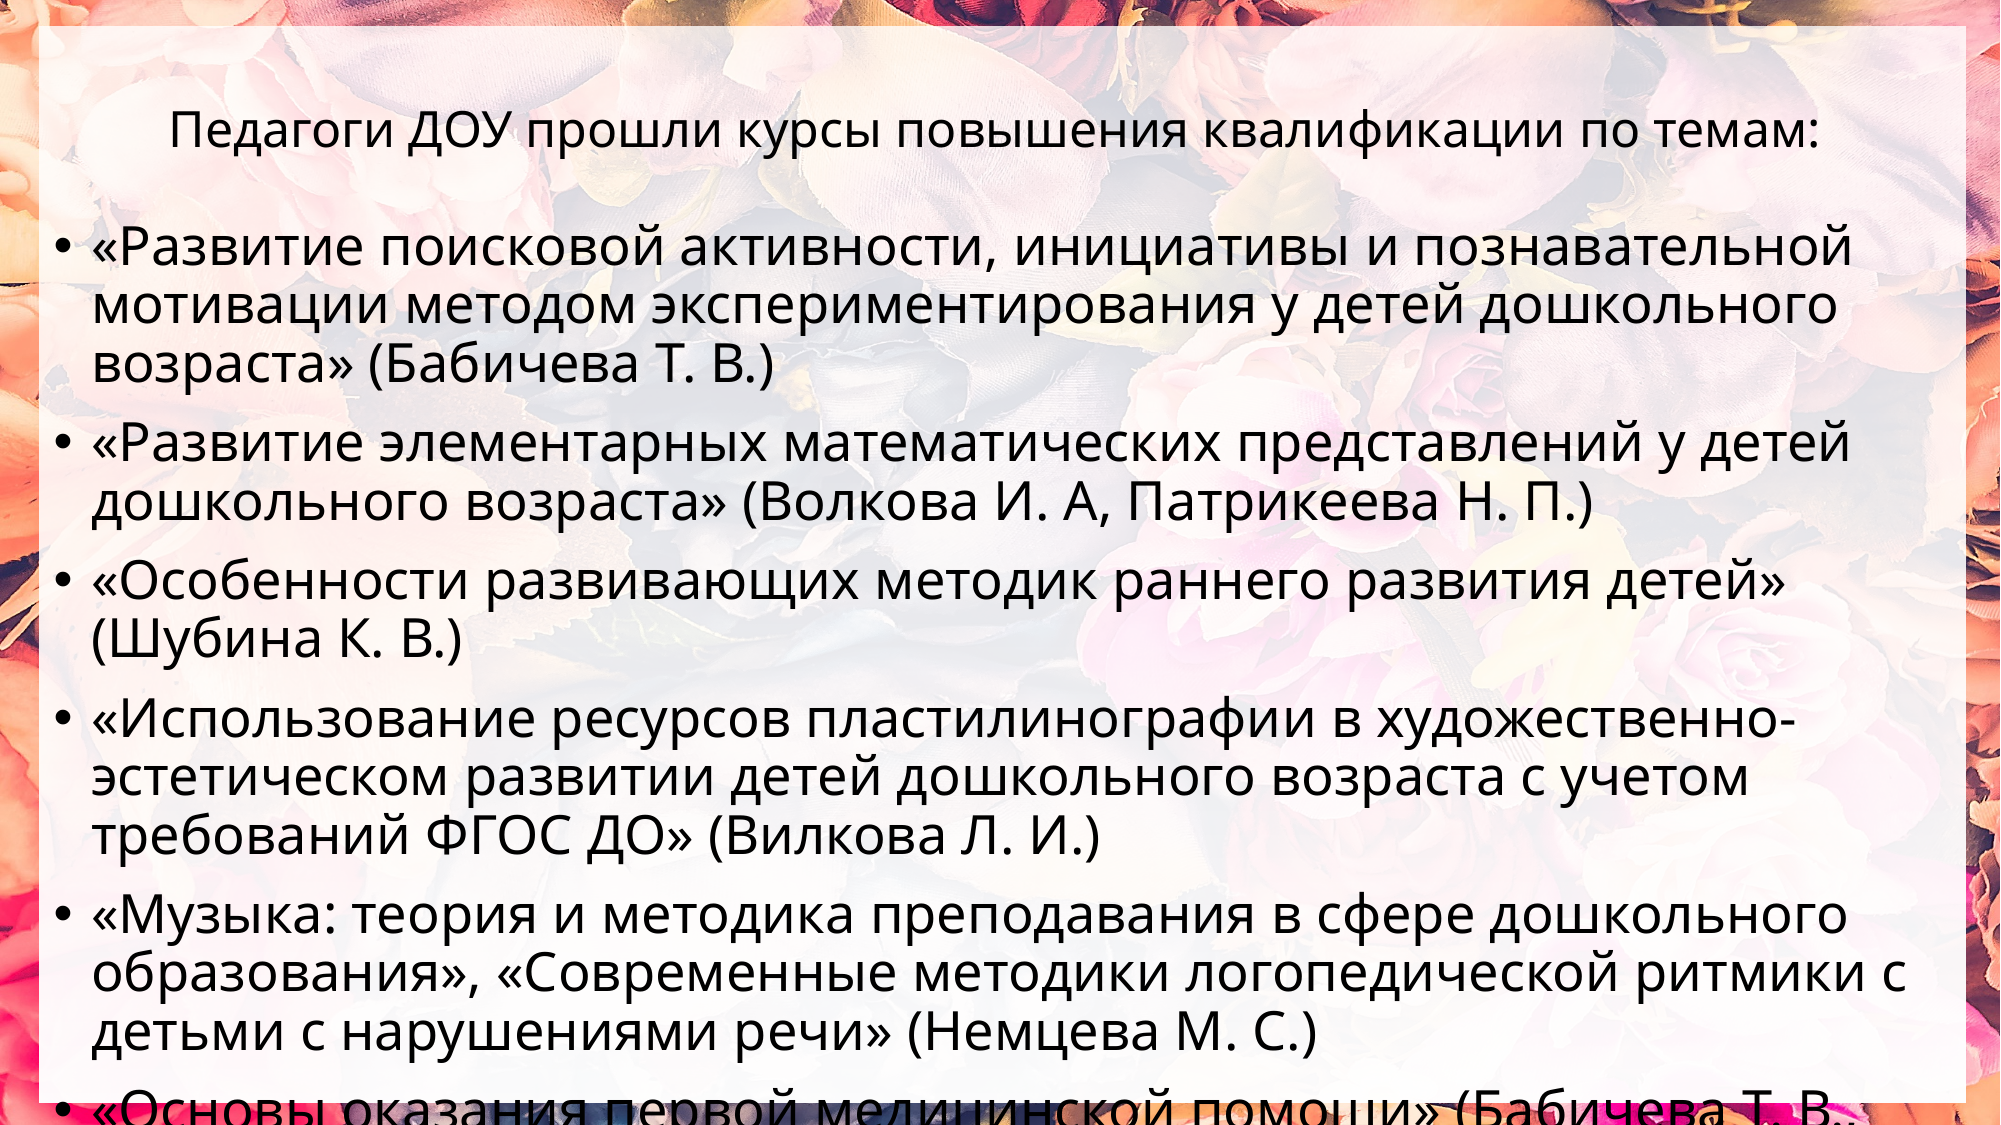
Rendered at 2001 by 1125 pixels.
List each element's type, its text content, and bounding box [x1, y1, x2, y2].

list «Развитие поисковой активности, инициативы и познавательной мотивации методом экспериментирования у детей дошкольного возраста» (Бабичева Т. В.) «Развитие элементарных математических представлений у детей дошкольного возраста» (Волкова И. А, Патрикеева Н. П.) «Особенности развивающих методик раннего развития детей» (Шубина К. В.) «Использование ресурсов пластилинографии в художественно-эстетическом развитии детей дошкольного возраста с учетом требований ФГОС ДО» (Вилкова Л. И.) «Музыка: теория и методика преподавания в сфере дошкольного образования», «Современные методики логопедической ритмики с детьми с нарушениями речи» (Немцева М. С.) «Основы оказания первой медицинской помощи» (Бабичева Т. В., Вилкова Л. И., Волкова И. А., Лубенец Т. И., Немцева М. С., Нуриева Ю. И., Патрикеева Н. П., Полякова М. Д., Сушко М. В., Якшимбетова О. Д., Шубина К. В.). [38, 211, 1962, 1125]
picture [0, 0, 2000, 1125]
title Педагоги ДОУ прошли курсы повышения квалификации по темам: [141, 72, 1863, 191]
